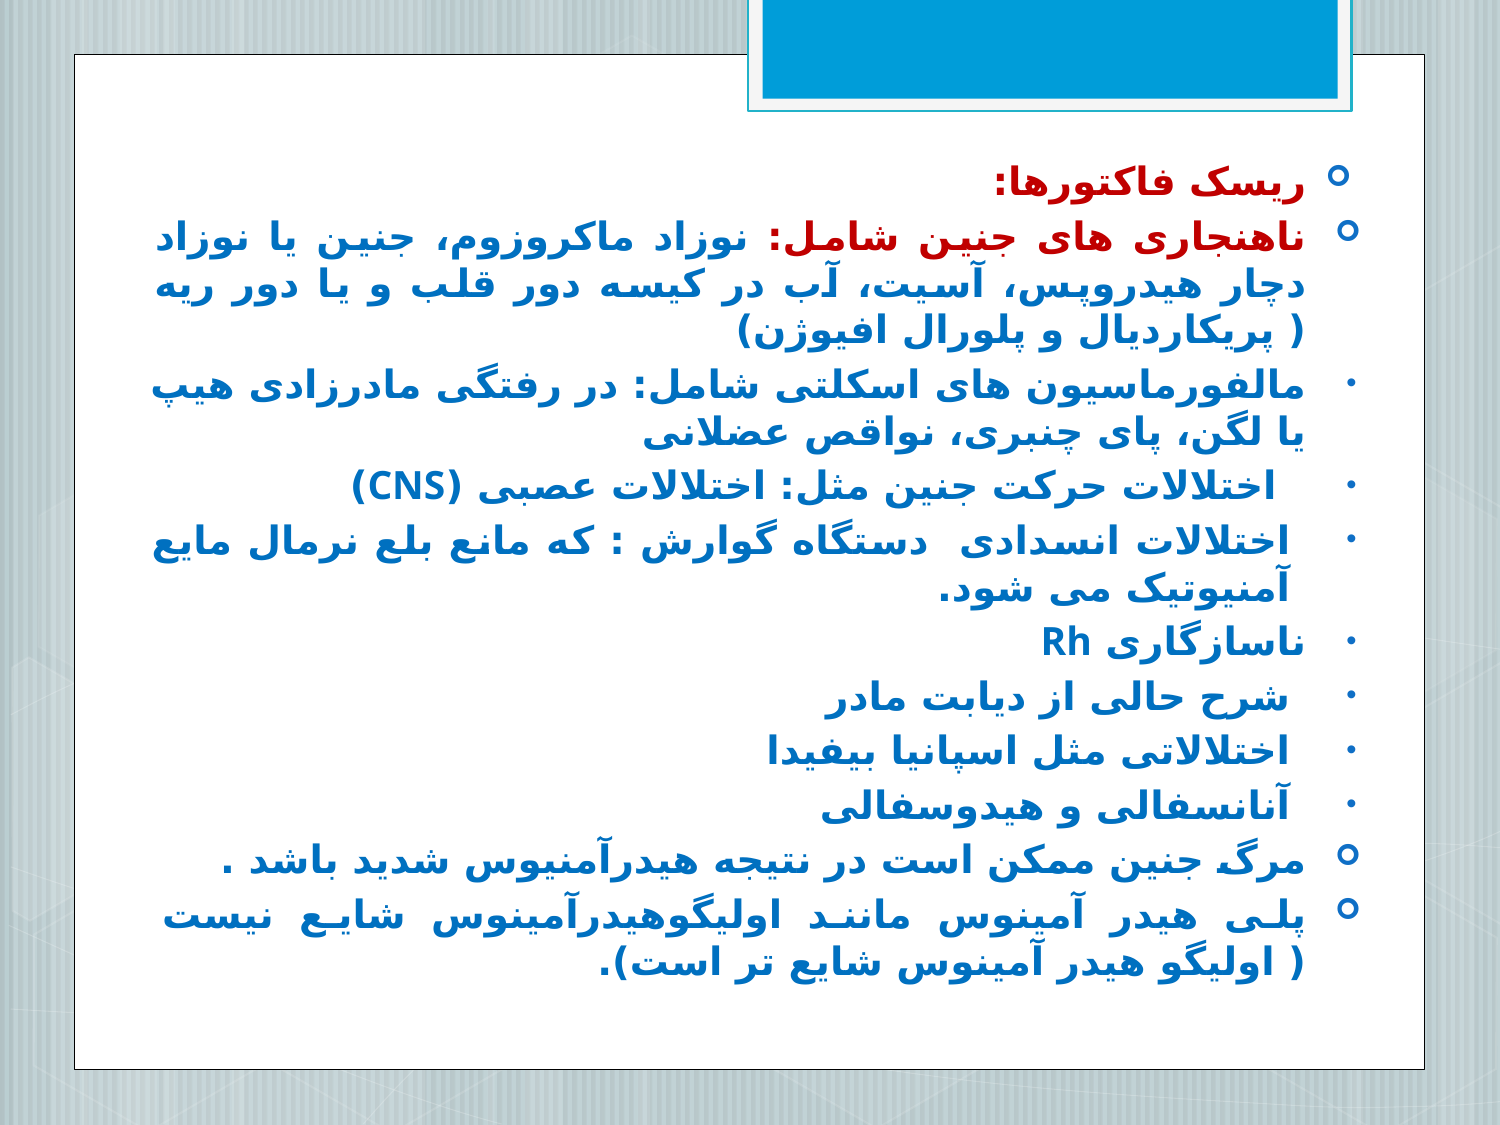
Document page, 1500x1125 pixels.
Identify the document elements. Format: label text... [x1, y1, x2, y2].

list ریسک فاکتورها: ناهنجاری های جنین شامل: نوزاد ماکروزوم، جنین یا نوزاد دچار هیدروپس، آسیت، آب در کیسه دور قلب و یا دور ریه ( پریکاردیال و پلورال افیوژن) مالفورماسیون های اسکلتی شامل: در رفتگی مادرزادی هیپ یا لگن، پای چنبری، نواقص عضلانی اختلالات حرکت جنین مثل: اختلالات عصبی (CNS) اختلالات انسدادی دستگاه گوارش : که مانع بلع نرمال مایع آمنیوتیک می شود. ناسازگاری Rh شرح حالی از دیابت مادر اختلالاتی مثل اسپانیا بیفیدا آنانسفالی و هیدوسفالی مرگ جنین ممکن است در نتیجه هیدرآمنیوس شدید باشد . پلی هیدر آمینوس مانند اولیگوهیدرآمینوس شایع نیست ( اولیگو هیدر آمینوس شایع تر است). [135, 149, 1369, 1000]
